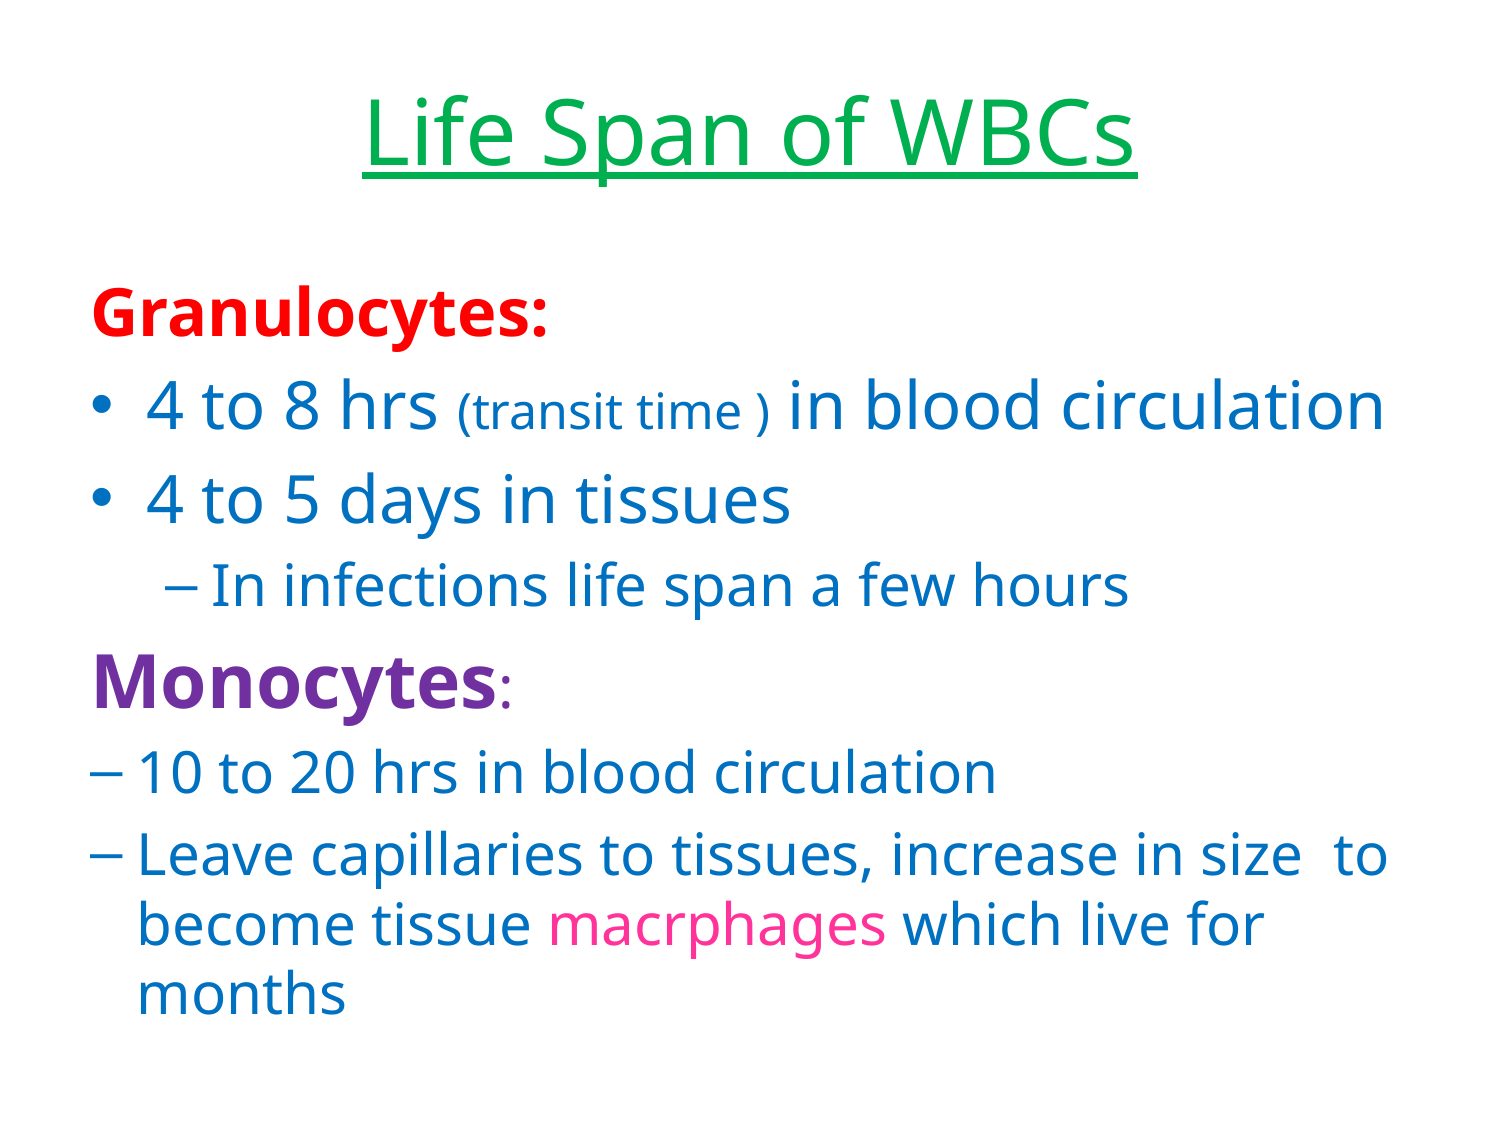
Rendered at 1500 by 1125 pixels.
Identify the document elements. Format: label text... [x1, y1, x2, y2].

list Granulocytes: 4 to 8 hrs (transit time ) in blood circulation 4 to 5 days in tissues In infections life span a few hours Monocytes: 10 to 20 hrs in blood circulation Leave capillaries to tissues, increase in size to become tissue macrphages which live for months [75, 262, 1500, 1063]
title Life Span of WBCs [75, 45, 1425, 213]
